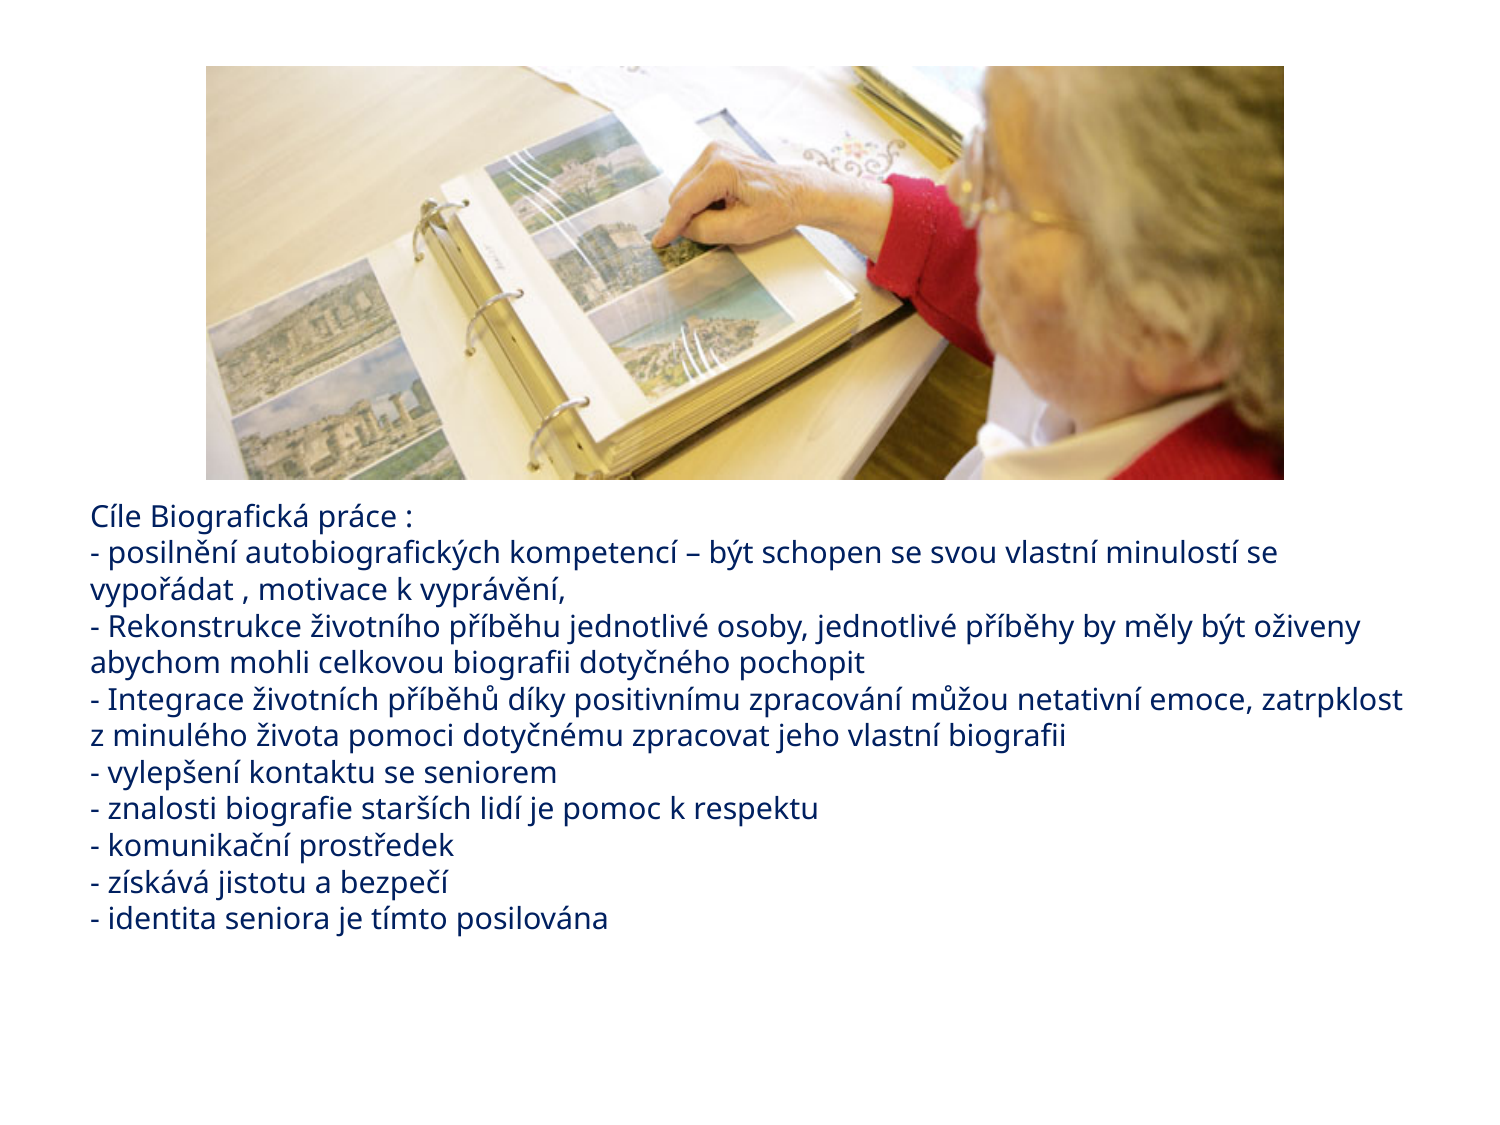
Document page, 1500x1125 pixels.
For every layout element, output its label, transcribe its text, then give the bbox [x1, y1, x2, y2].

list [206, 66, 1284, 481]
title Cíle Biografická práce : - posilnění autobiografických kompetencí – být schopen se svou vlastní minulostí se vypořádat , motivace k vyprávění, - Rekonstrukce životního příběhu jednotlivé osoby, jednotlivé příběhy by měly být oživeny abychom mohli celkovou biografii dotyčného pochopit - Integrace životních příběhů díky positivnímu zpracování můžou netativní emoce, zatrpklost z minulého života pomoci dotyčnému zpracovat jeho vlastní biografii - vylepšení kontaktu se seniorem - znalosti biografie starších lidí je pomoc k respektu - komunikační prostředek - získává jistotu a bezpečí - identita seniora je tímto posilována [75, 45, 1425, 1059]
